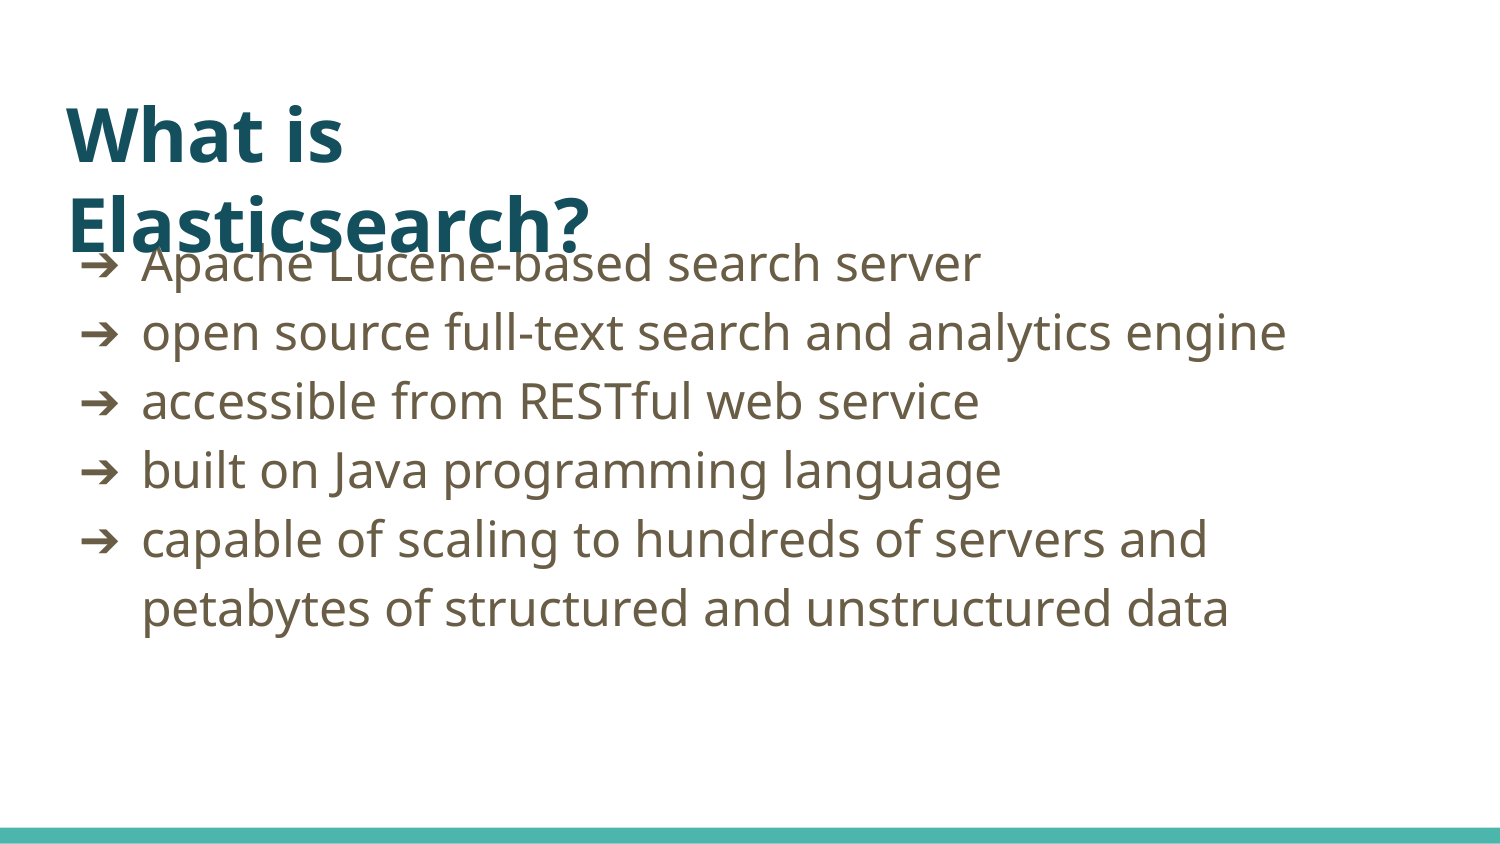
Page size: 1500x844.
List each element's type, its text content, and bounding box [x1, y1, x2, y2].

title What is Elasticsearch? [51, 72, 808, 189]
list Apache Lucene-based search server open source full-text search and analytics engine accessible from RESTful web service built on Java programming language capable of scaling to hundreds of servers and petabytes of structured and unstructured data [51, 207, 1449, 750]
